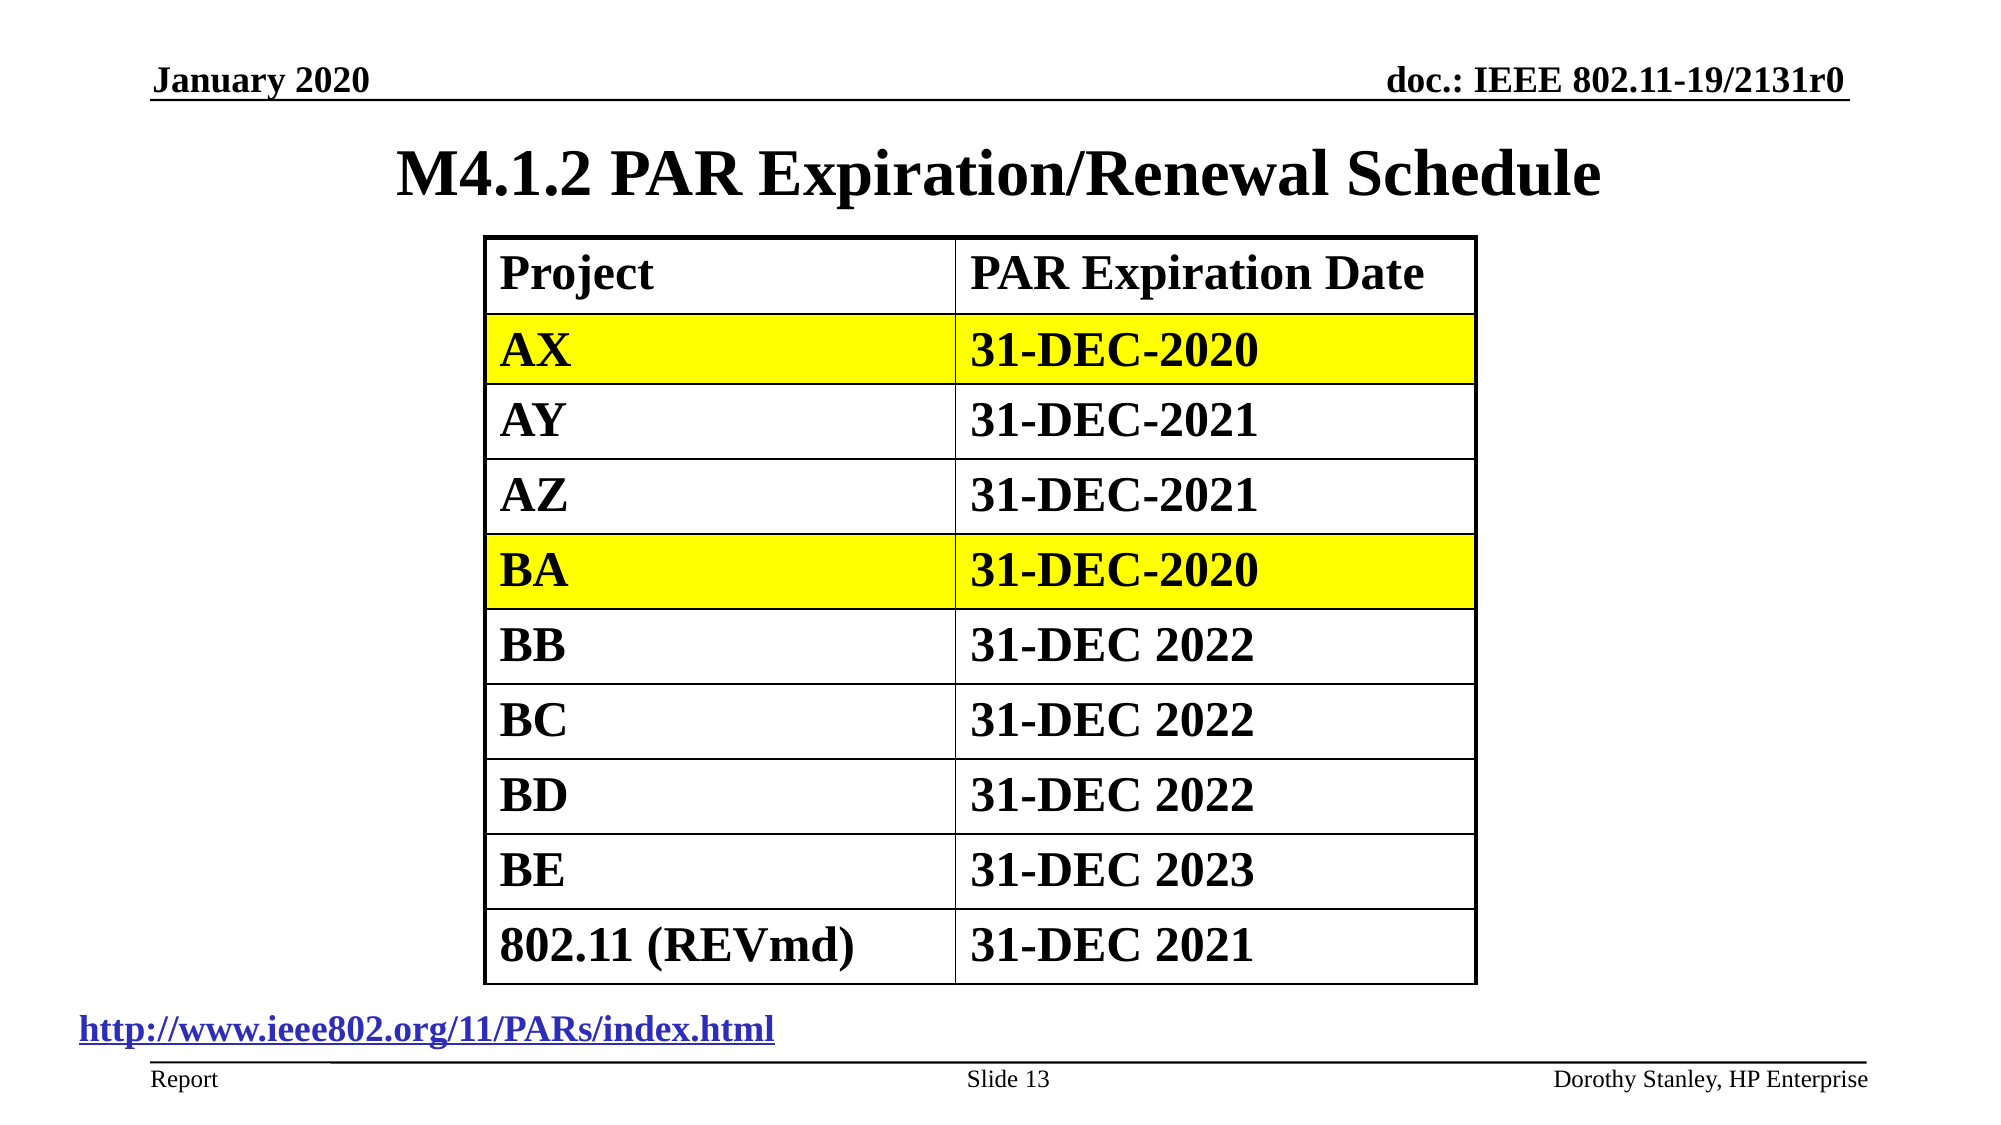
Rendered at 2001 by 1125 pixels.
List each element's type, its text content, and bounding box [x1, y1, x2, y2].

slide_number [152, 54, 406, 101]
table_cell BC [487, 685, 955, 758]
table_cell 31-DEC-2021 [956, 385, 1474, 458]
table_header Project [487, 240, 955, 313]
table_cell 802.11 (REVmd) [487, 910, 955, 983]
footer Dorothy Stanley, HP Enterprise [1512, 1061, 1869, 1093]
table_cell 31-DEC 2022 [956, 760, 1474, 833]
table_cell AX [487, 315, 955, 383]
title M4.1.2 PAR Expiration/Renewal Schedule [362, 112, 1638, 225]
table_cell 31-DEC 2022 [956, 610, 1474, 683]
table_cell BE [487, 835, 955, 908]
table_cell 31-DEC 2022 [956, 685, 1474, 758]
table_header PAR Expiration Date [956, 240, 1474, 313]
table_cell AZ [487, 460, 955, 533]
table_cell BD [487, 760, 955, 833]
slide_number Slide 13 [964, 1061, 1053, 1093]
text_box http://www.ieee802.org/11/PARs/index.html [63, 996, 791, 1057]
table_cell 31-DEC 2023 [956, 835, 1474, 908]
table_cell 31-DEC 2021 [956, 910, 1474, 983]
table_cell 31-DEC-2021 [956, 460, 1474, 533]
table_cell BB [487, 610, 955, 683]
table_cell AY [487, 385, 955, 458]
table_cell 31-DEC-2020 [956, 535, 1474, 608]
table_cell 31-DEC-2020 [956, 315, 1474, 383]
table_cell BA [487, 535, 955, 608]
